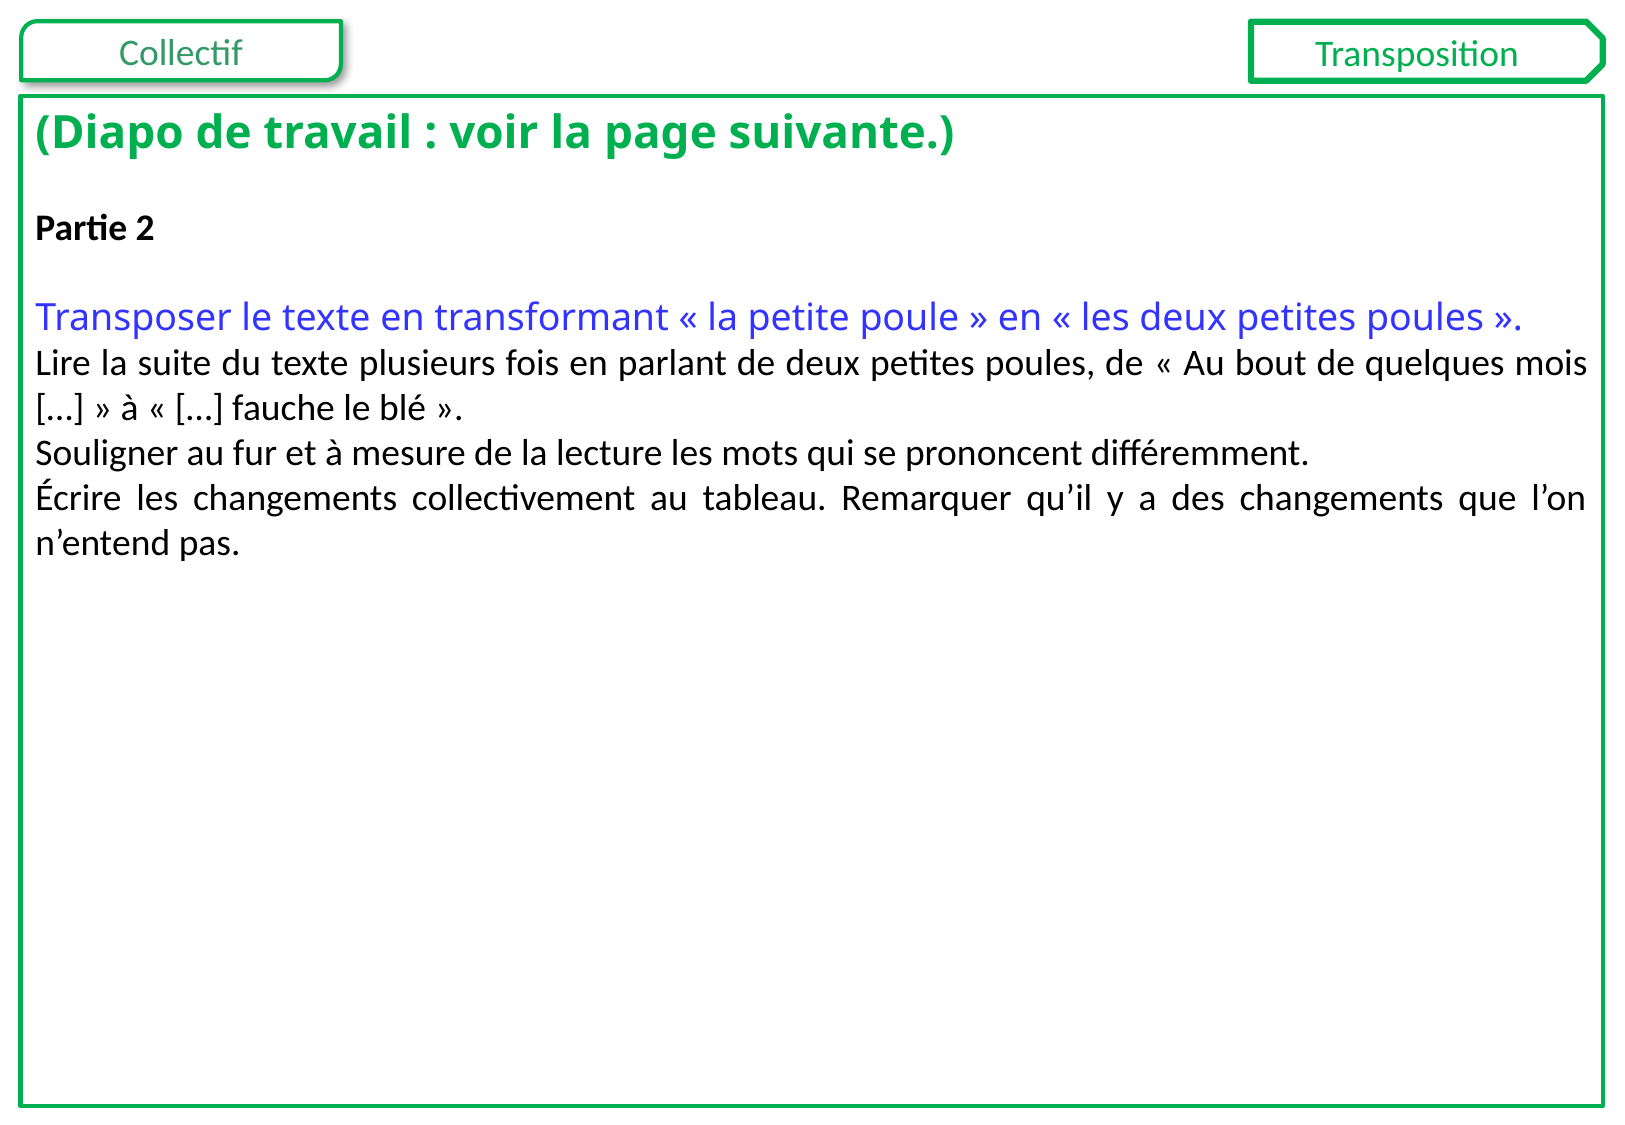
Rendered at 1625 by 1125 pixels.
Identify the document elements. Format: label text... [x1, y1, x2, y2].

list Transposition [1250, 21, 1584, 81]
list (Diapo de travail : voir la page suivante.) Partie 2 Transposer le texte en transformant « la petite poule » en « les deux petites poules ». Lire la suite du texte plusieurs fois en parlant de deux petites poules, de « Au bout de quelques mois […] » à « […] fauche le blé ». Souligner au fur et à mesure de la lecture les mots qui se prononcent différemment. Écrire les changements collectivement au tableau. Remarquer qu’il y a des changements que l’on n’entend pas. [18, 94, 1605, 1108]
